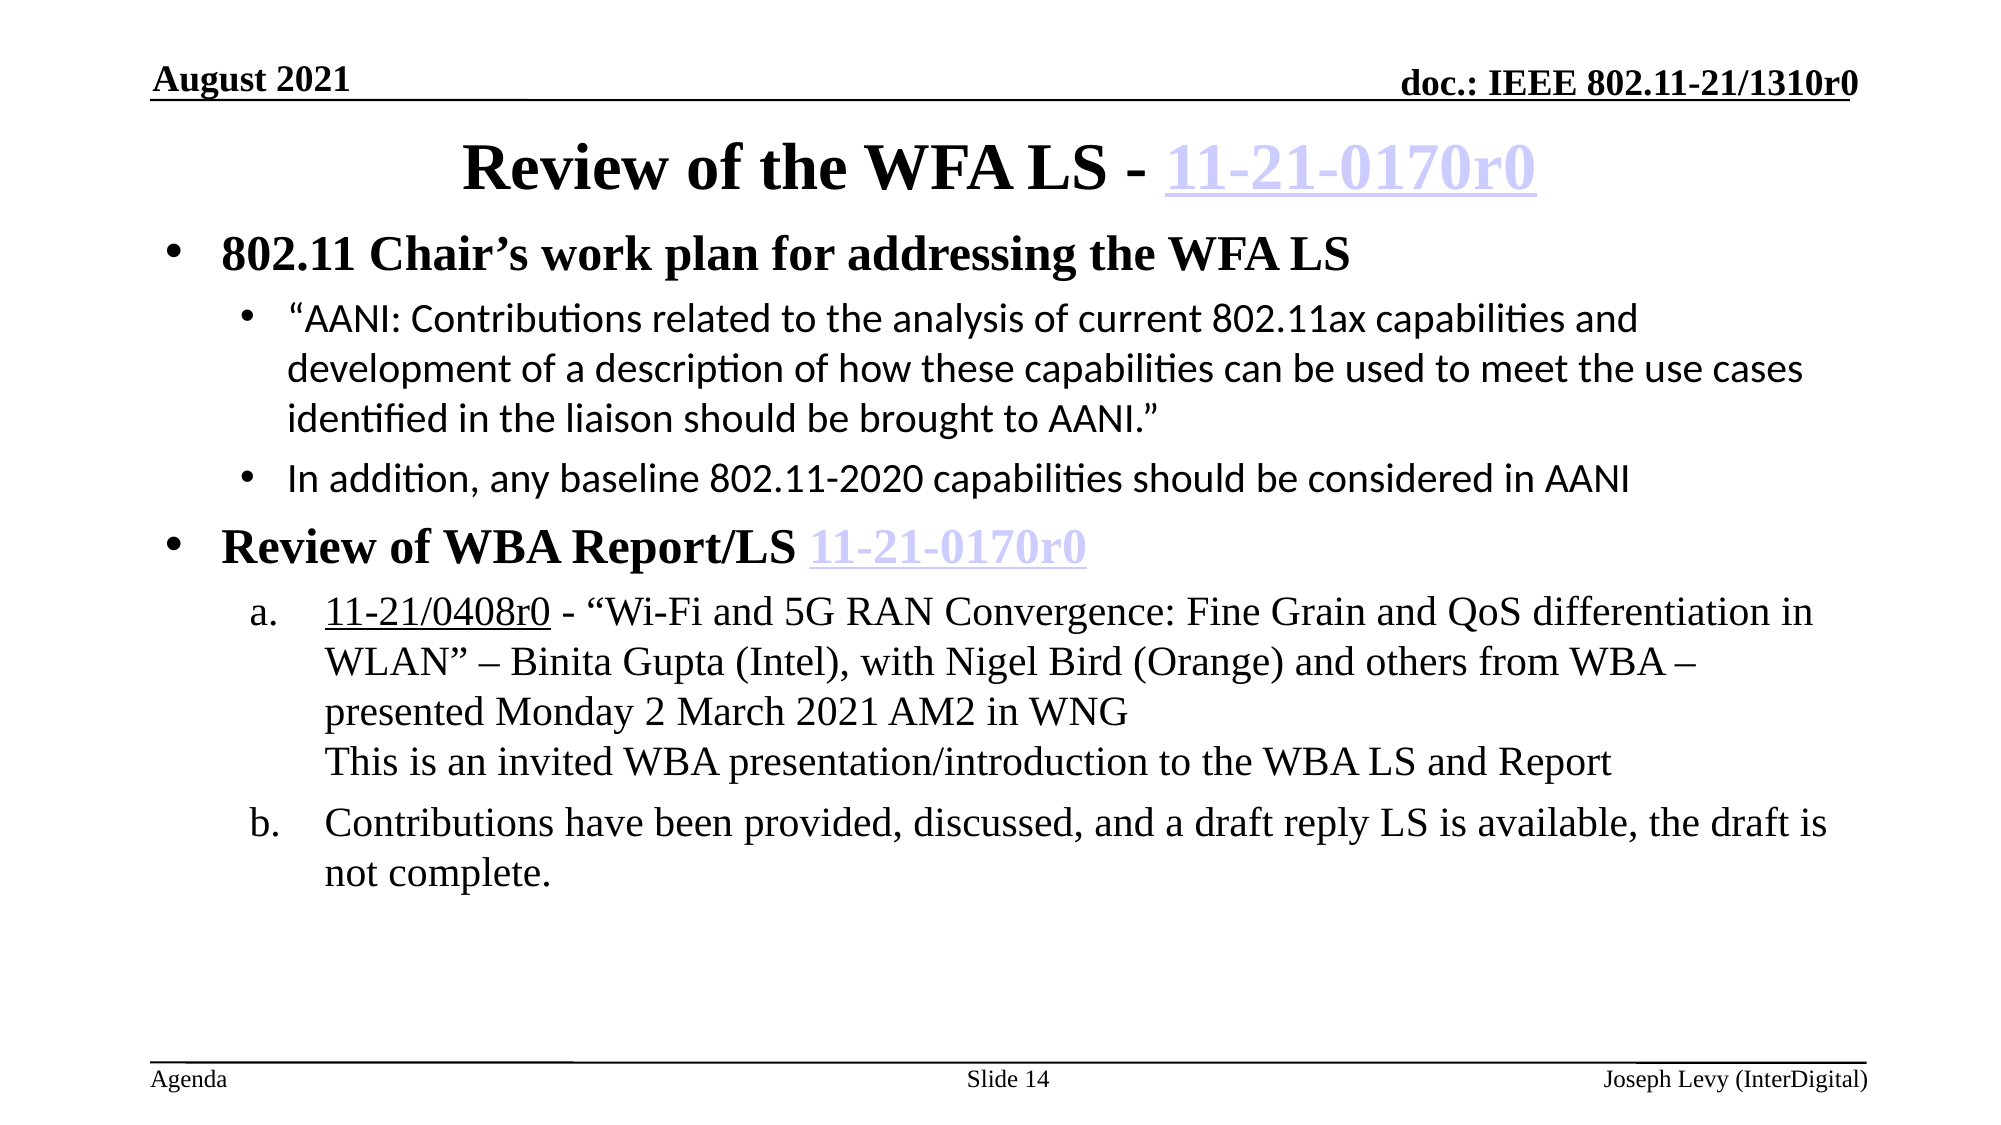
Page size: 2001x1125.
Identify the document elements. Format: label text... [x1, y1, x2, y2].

list 802.11 Chair’s work plan for addressing the WFA LS “AANI: Contributions related to the analysis of current 802.11ax capabilities and development of a description of how these capabilities can be used to meet the use cases identified in the liaison should be brought to AANI.” In addition, any baseline 802.11-2020 capabilities should be considered in AANI Review of WBA Report/LS 11-21-0170r0 11-21/0408r0 - “Wi-Fi and 5G RAN Convergence: Fine Grain and QoS differentiation in WLAN” – Binita Gupta (Intel), with Nigel Bird (Orange) and others from WBA – presented Monday 2 March 2021 AM2 in WNG This is an invited WBA presentation/introduction to the WBA LS and Report Contributions have been provided, discussed, and a draft reply LS is available, the draft is not complete. [149, 212, 1850, 1063]
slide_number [152, 54, 563, 100]
title Review of the WFA LS - 11-21-0170r0 [149, 112, 1850, 212]
slide_number Slide 14 [950, 1061, 1067, 1123]
footer Joseph Levy (InterDigital) [1171, 1061, 1869, 1093]
